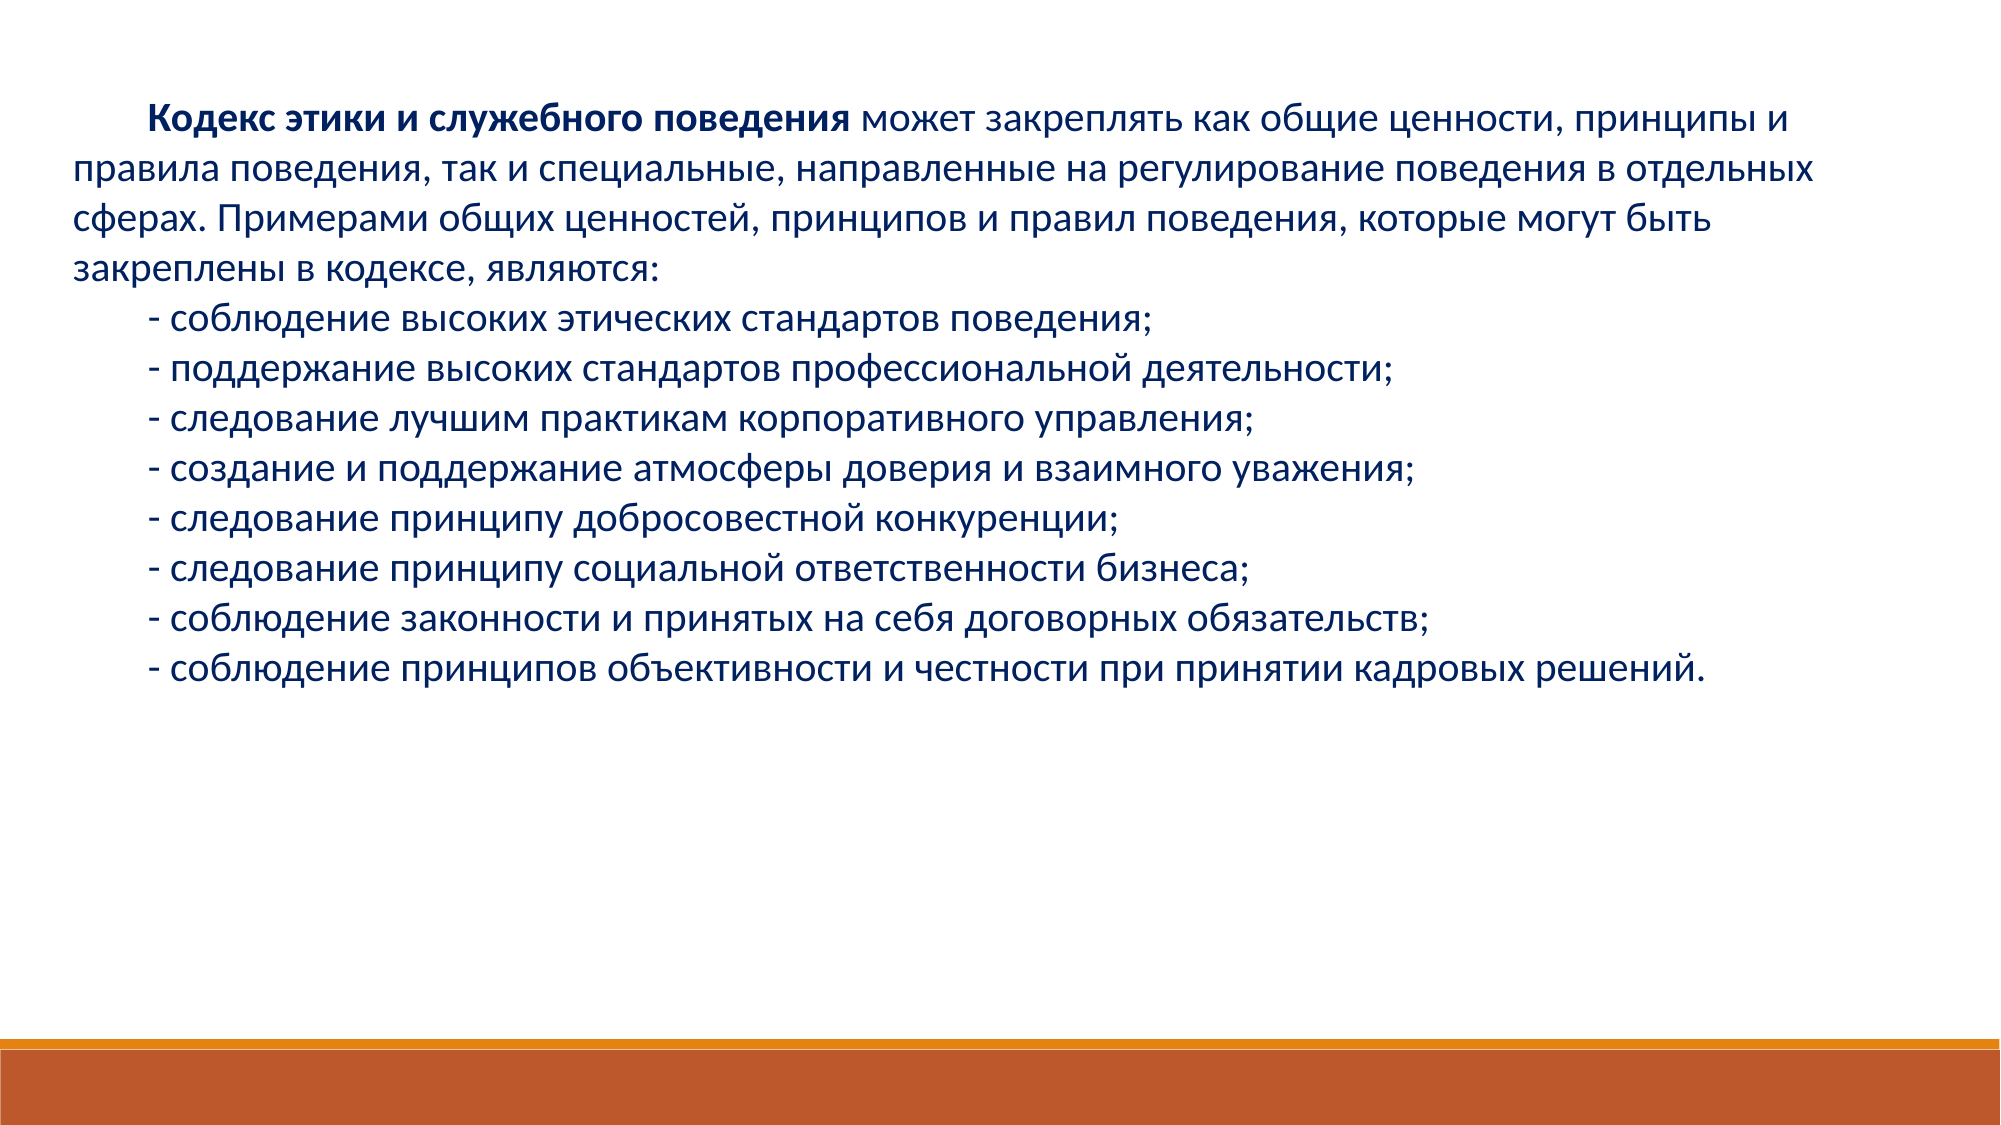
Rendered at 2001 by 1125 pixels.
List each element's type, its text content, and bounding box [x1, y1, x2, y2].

text_box Кодекс этики и служебного поведения может закреплять как общие ценности, принципы и правила поведения, так и специальные, направленные на регулирование поведения в отдельных сферах. Примерами общих ценностей, принципов и правил поведения, которые могут быть закреплены в кодексе, являются: - соблюдение высоких этических стандартов поведения; - поддержание высоких стандартов профессиональной деятельности; - следование лучшим практикам корпоративного управления; - создание и поддержание атмосферы доверия и взаимного уважения; - следование принципу добросовестной конкуренции; - следование принципу социальной ответственности бизнеса; - соблюдение законности и принятых на себя договорных обязательств; - соблюдение принципов объективности и честности при принятии кадровых решений. [58, 82, 1845, 698]
